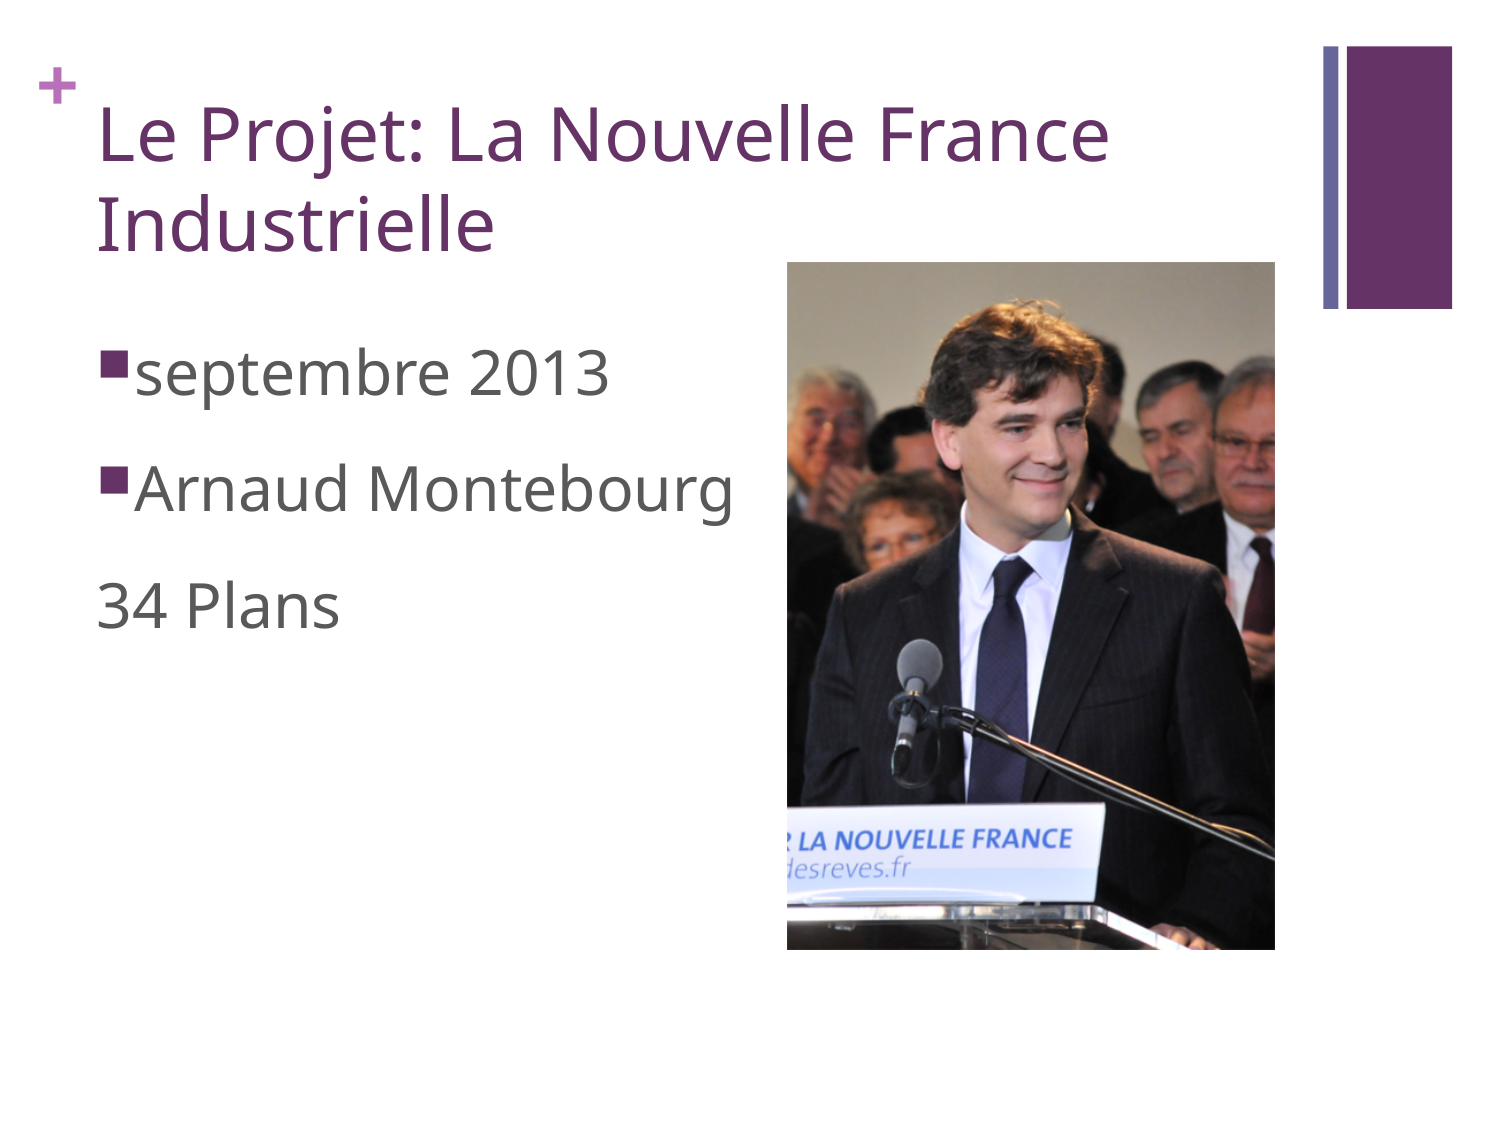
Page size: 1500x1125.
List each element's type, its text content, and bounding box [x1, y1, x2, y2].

title Le Projet: La Nouvelle France Industrielle [81, 79, 1322, 263]
list septembre 2013 Arnaud Montebourg 34 Plans [81, 324, 1322, 1005]
picture [786, 261, 1275, 951]
